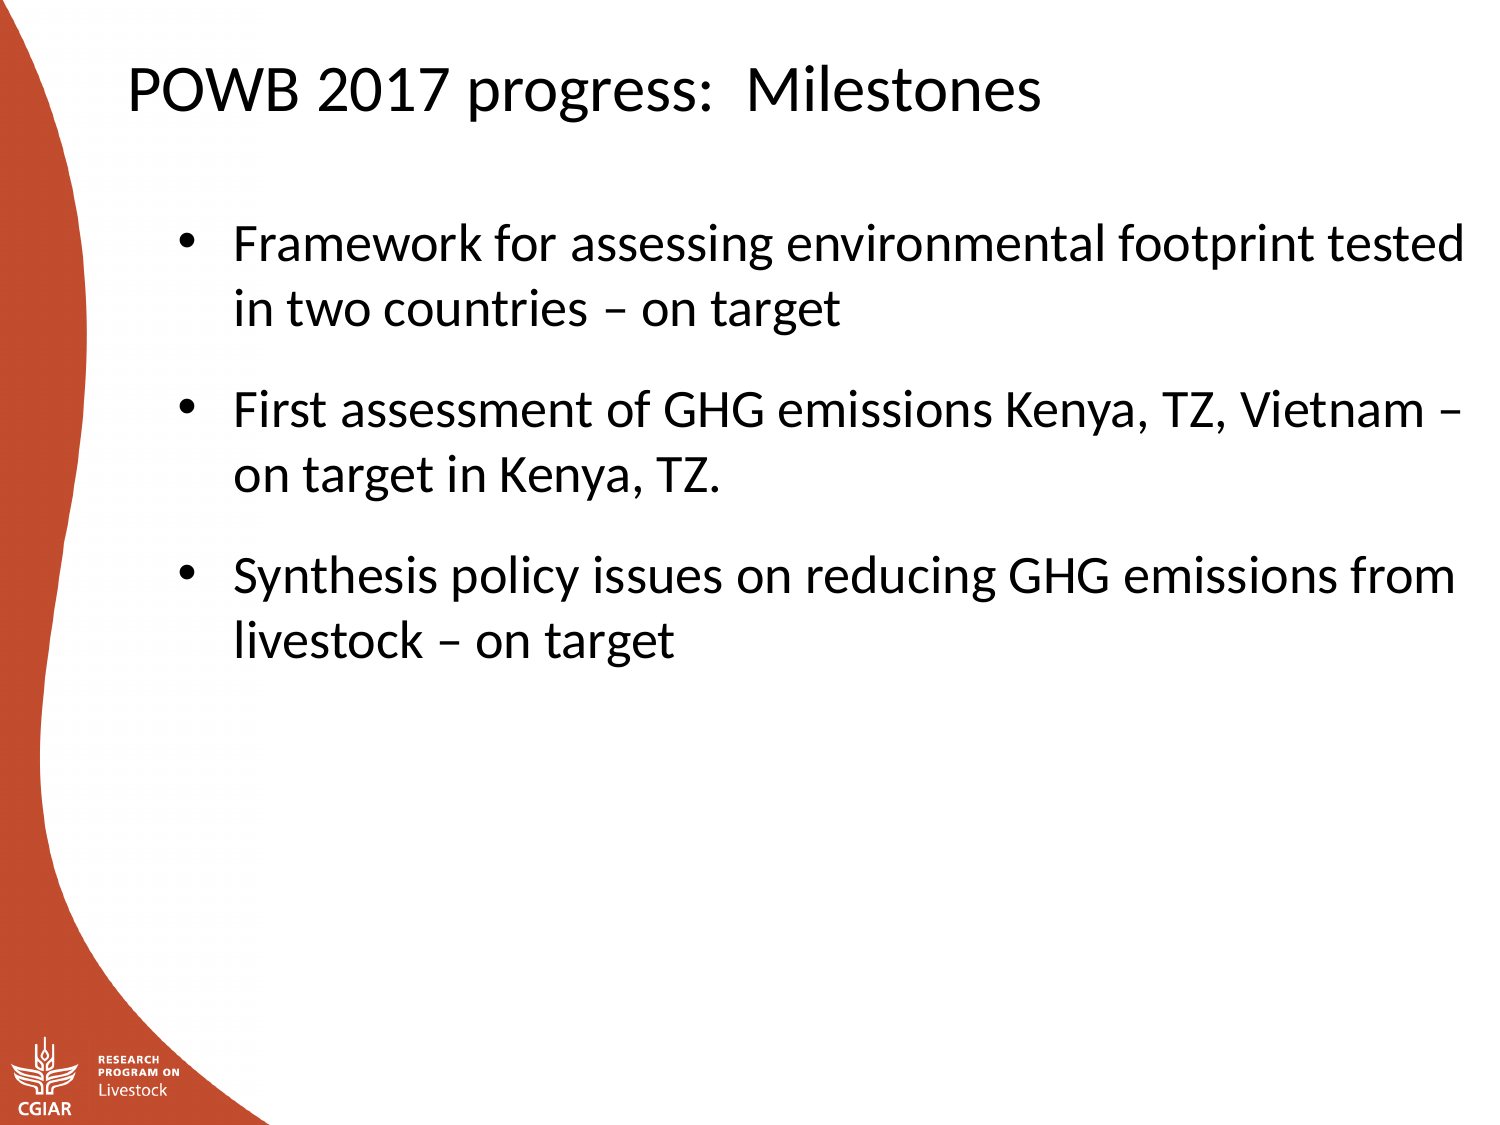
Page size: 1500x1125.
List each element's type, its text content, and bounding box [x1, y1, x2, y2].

picture [0, 0, 270, 1125]
list Framework for assessing environmental footprint tested in two countries – on target First assessment of GHG emissions Kenya, TZ, Vietnam – on target in Kenya, TZ. Synthesis policy issues on reducing GHG emissions from livestock – on target [162, 200, 1500, 1075]
list POWB 2017 progress: Milestones [112, 37, 1450, 175]
